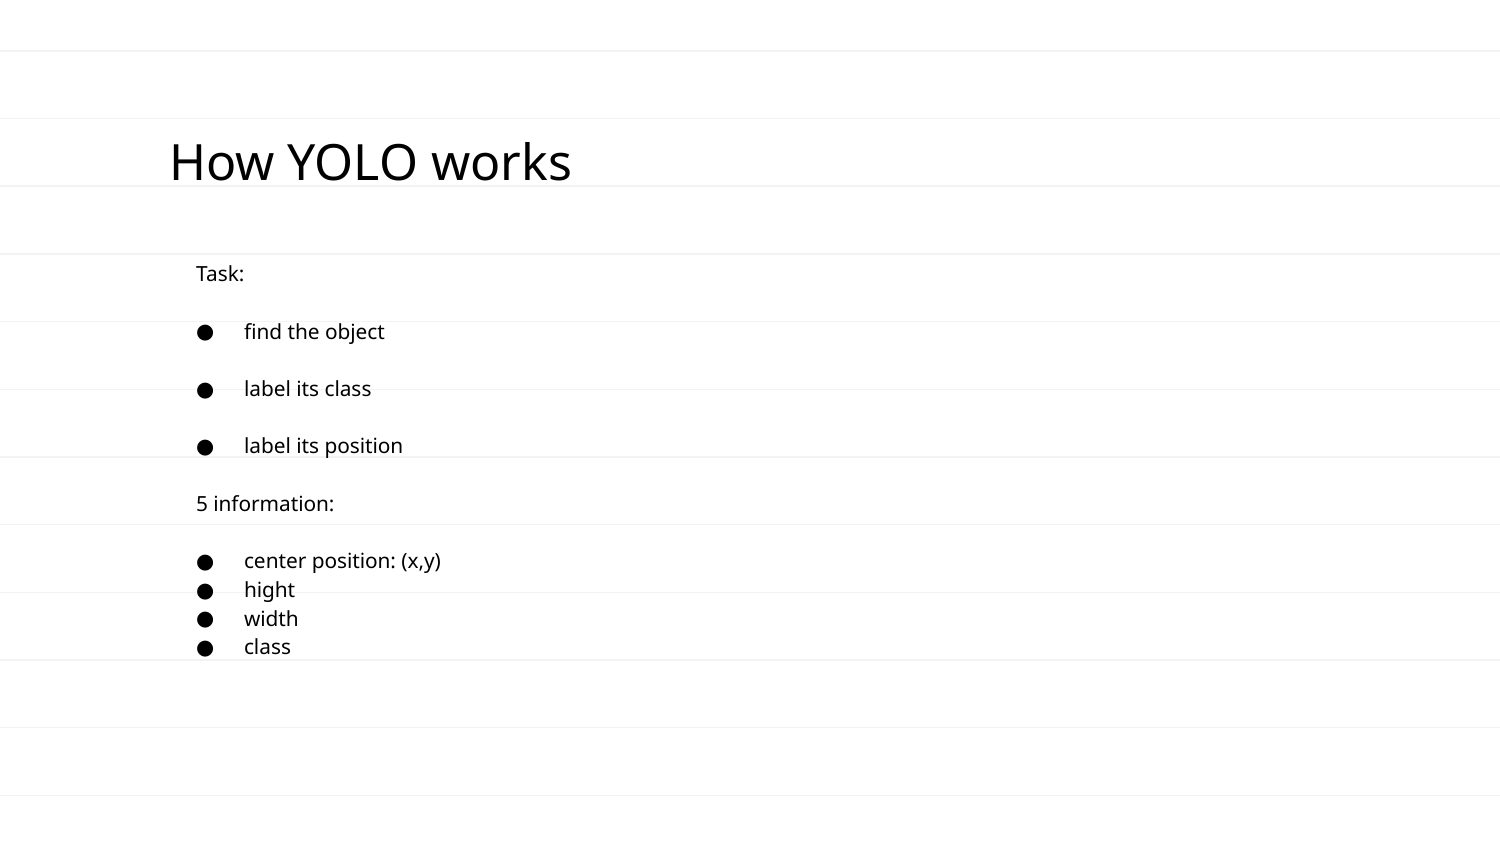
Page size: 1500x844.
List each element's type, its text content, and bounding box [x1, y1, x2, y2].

title How YOLO works [154, 84, 1351, 205]
list Task: find the object label its class label its position 5 information: center position: (x,y) hight width class [154, 242, 1149, 743]
